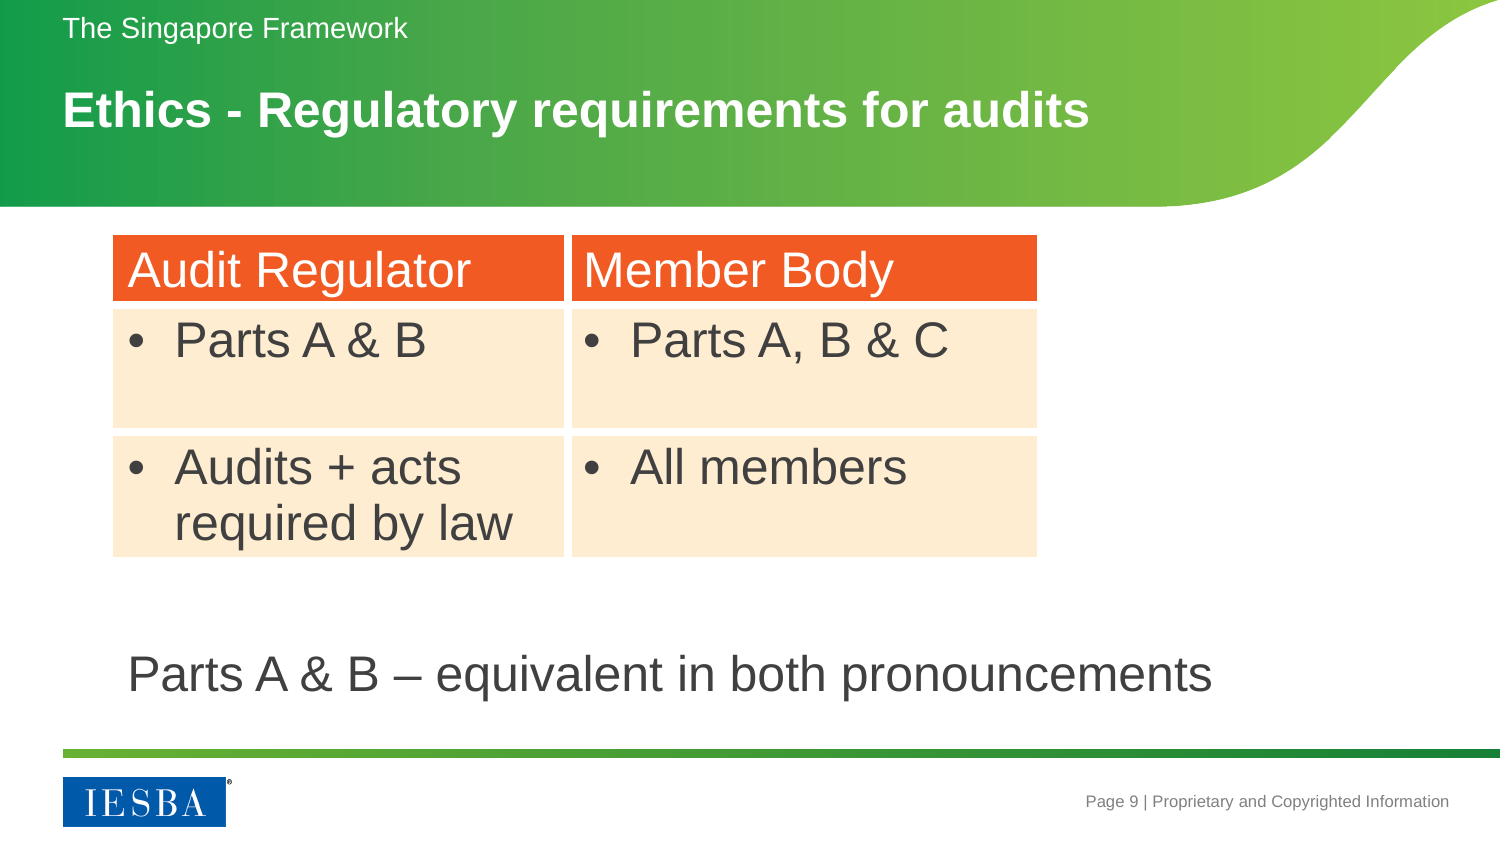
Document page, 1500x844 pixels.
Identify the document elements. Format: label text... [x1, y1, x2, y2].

text_box Parts A & B – equivalent in both pronouncements [112, 633, 1425, 709]
title Ethics - Regulatory requirements for audits [62, 75, 1300, 141]
table_cell Audits + acts required by law [113, 436, 564, 557]
picture [0, 0, 1500, 207]
table_header Audit Regulator [113, 235, 564, 301]
table_cell Parts A, B & C [572, 309, 1037, 428]
table_header Member Body [572, 235, 1037, 301]
picture [63, 777, 232, 827]
subtitle The Singapore Framework [62, 9, 500, 38]
table_cell Parts A & B [113, 309, 564, 428]
table_cell All members [572, 436, 1037, 557]
